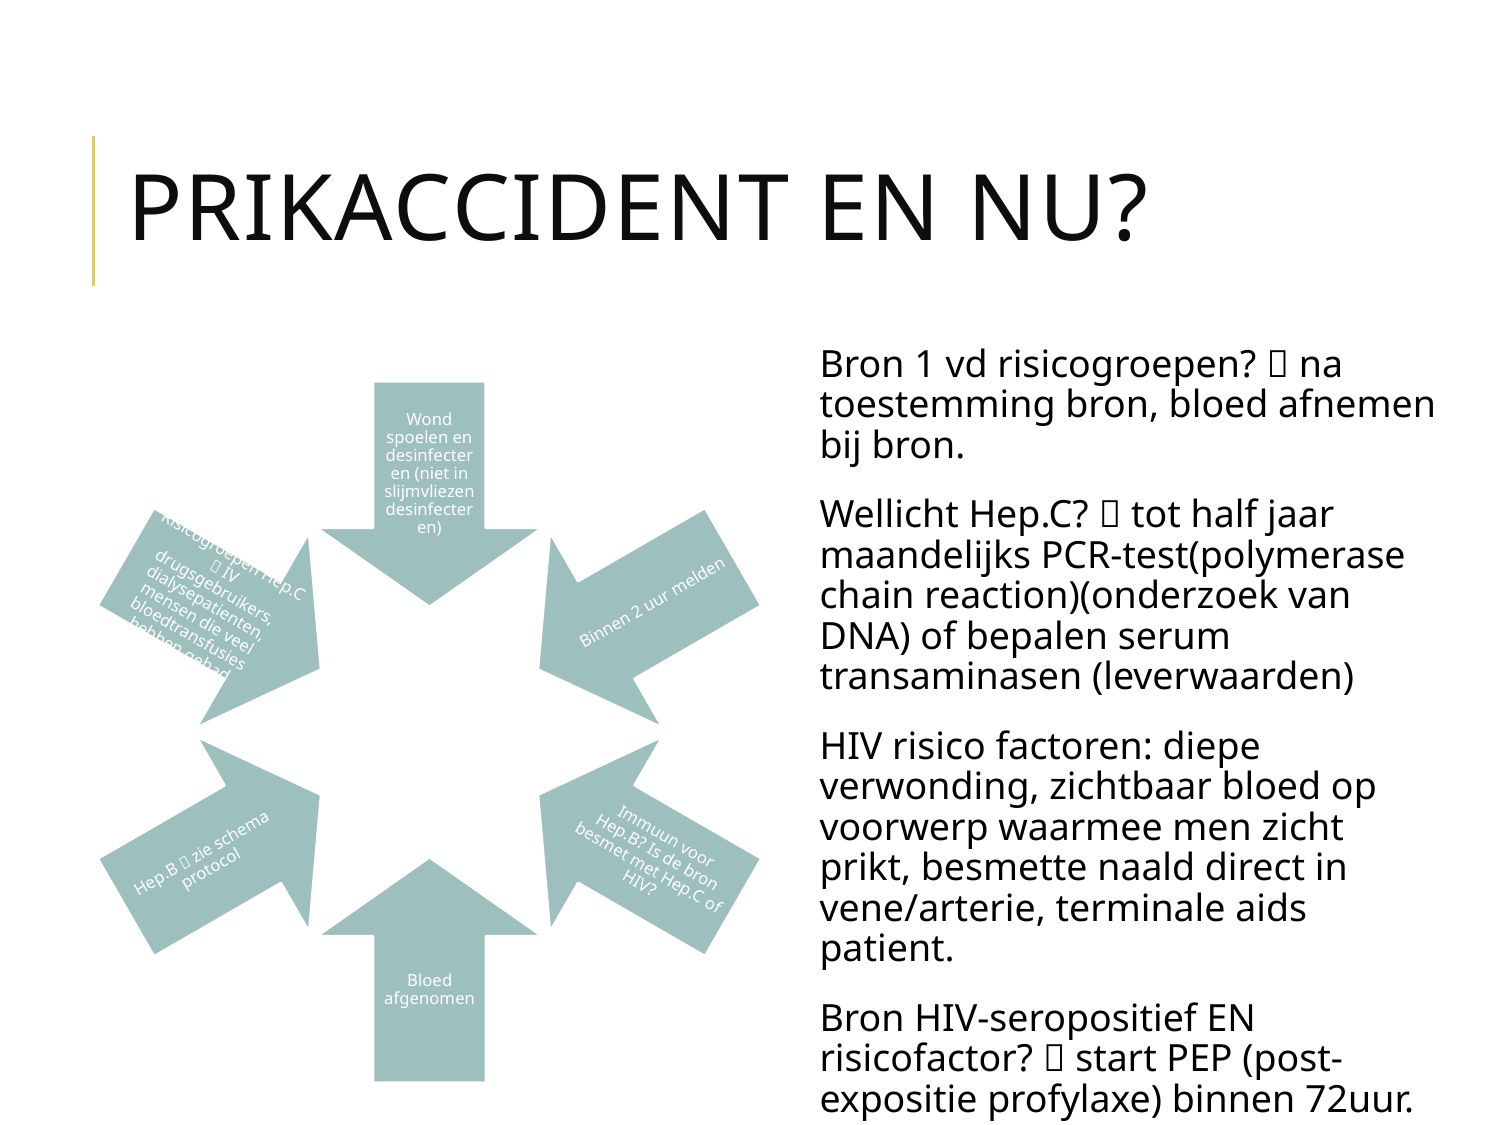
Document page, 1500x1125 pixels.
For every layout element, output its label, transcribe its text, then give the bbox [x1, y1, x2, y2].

text_box Bron 1 vd risicogroepen?  na toestemming bron, bloed afnemen bij bron. Wellicht Hep.C?  tot half jaar maandelijks PCR-test(polymerase chain reaction)(onderzoek van DNA) of bepalen serum transaminasen (leverwaarden) HIV risico factoren: diepe verwonding, zichtbaar bloed op voorwerp waarmee men zicht prikt, besmette naald direct in vene/arterie, terminale aids patient. Bron HIV-seropositief EN risicofactor?  start PEP (post-expositie profylaxe) binnen 72uur. [797, 337, 1447, 1023]
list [110, 336, 749, 1125]
title Prikaccident en nu? [112, 160, 1265, 268]
